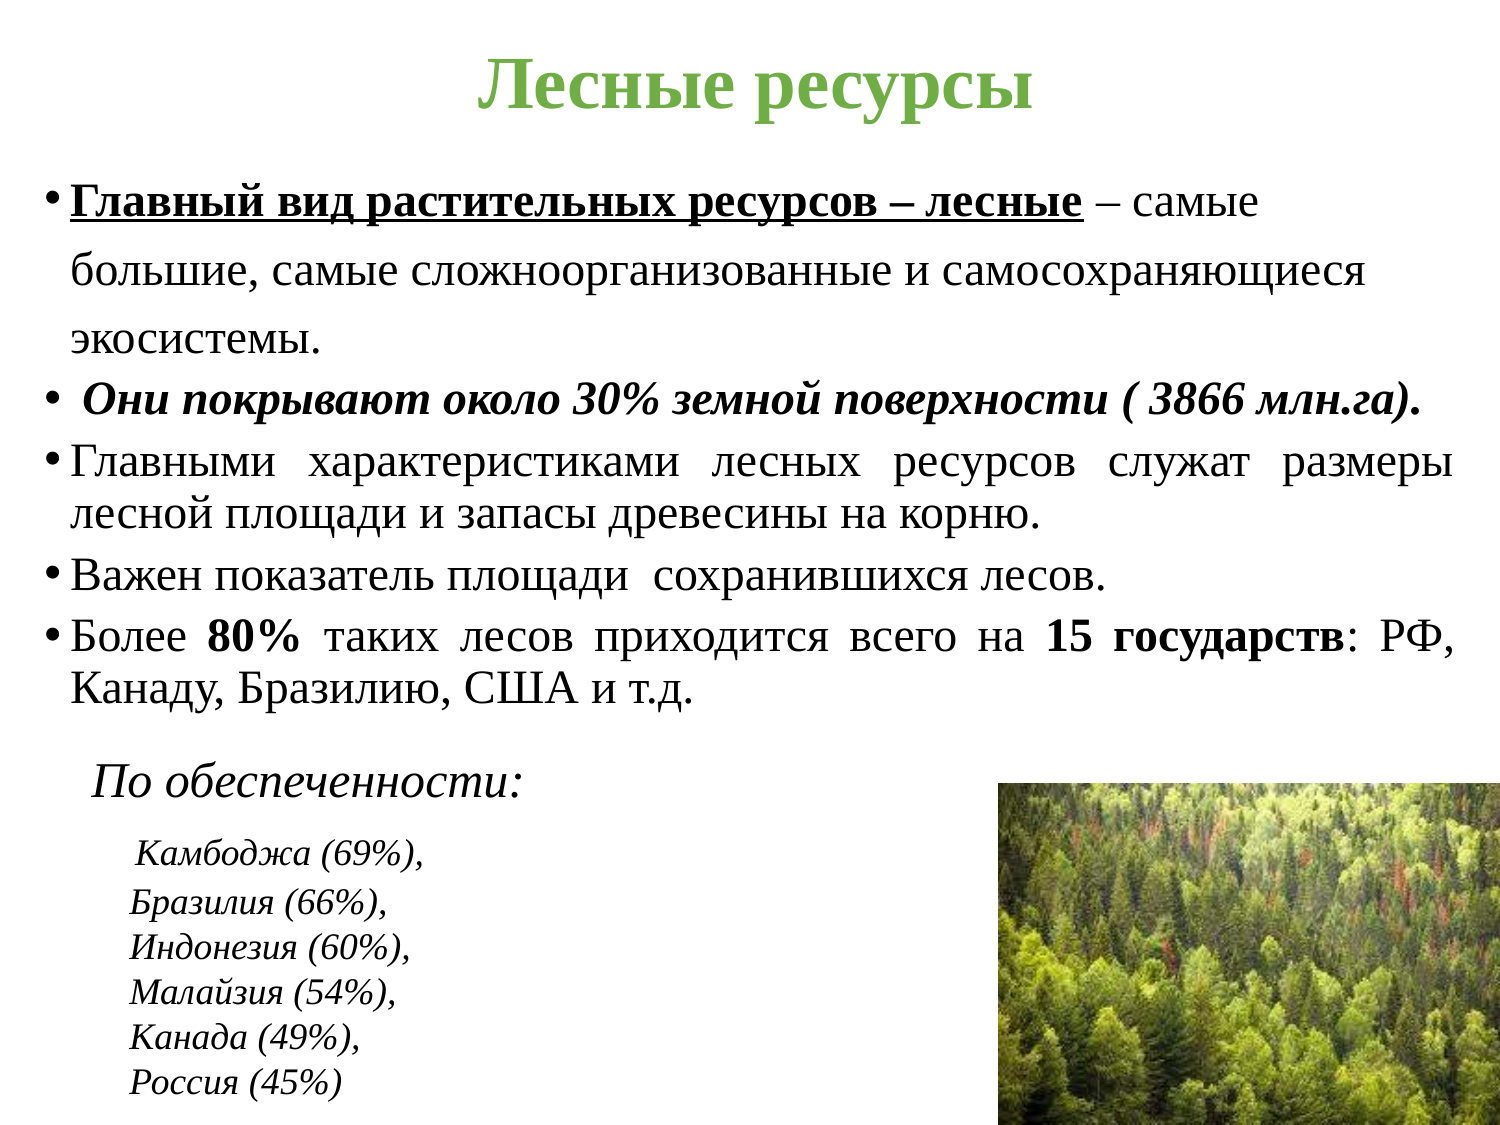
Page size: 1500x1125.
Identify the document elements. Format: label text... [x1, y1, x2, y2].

text_box По обеспеченности: Камбоджа (69%), Бразилия (66%), Индонезия (60%), Малайзия (54%), Канада (49%), Россия (45%) [76, 739, 839, 1110]
picture [997, 783, 1500, 1125]
title Лесные ресурсы [88, 19, 1424, 149]
list Главный вид растительных ресурсов – лесные – самые большие, самые сложноорганизованные и самосохраняющиеся экосистемы. Они покрывают около 30% земной поверхности ( 3866 млн.га). Главными характеристиками лесных ресурсов служат размеры лесной площади и запасы древесины на корню. Важен показатель площади сохранившихся лесов. Более 80% таких лесов приходится всего на 15 государств: РФ, Канаду, Бразилию, США и т.д. [29, 149, 1471, 764]
